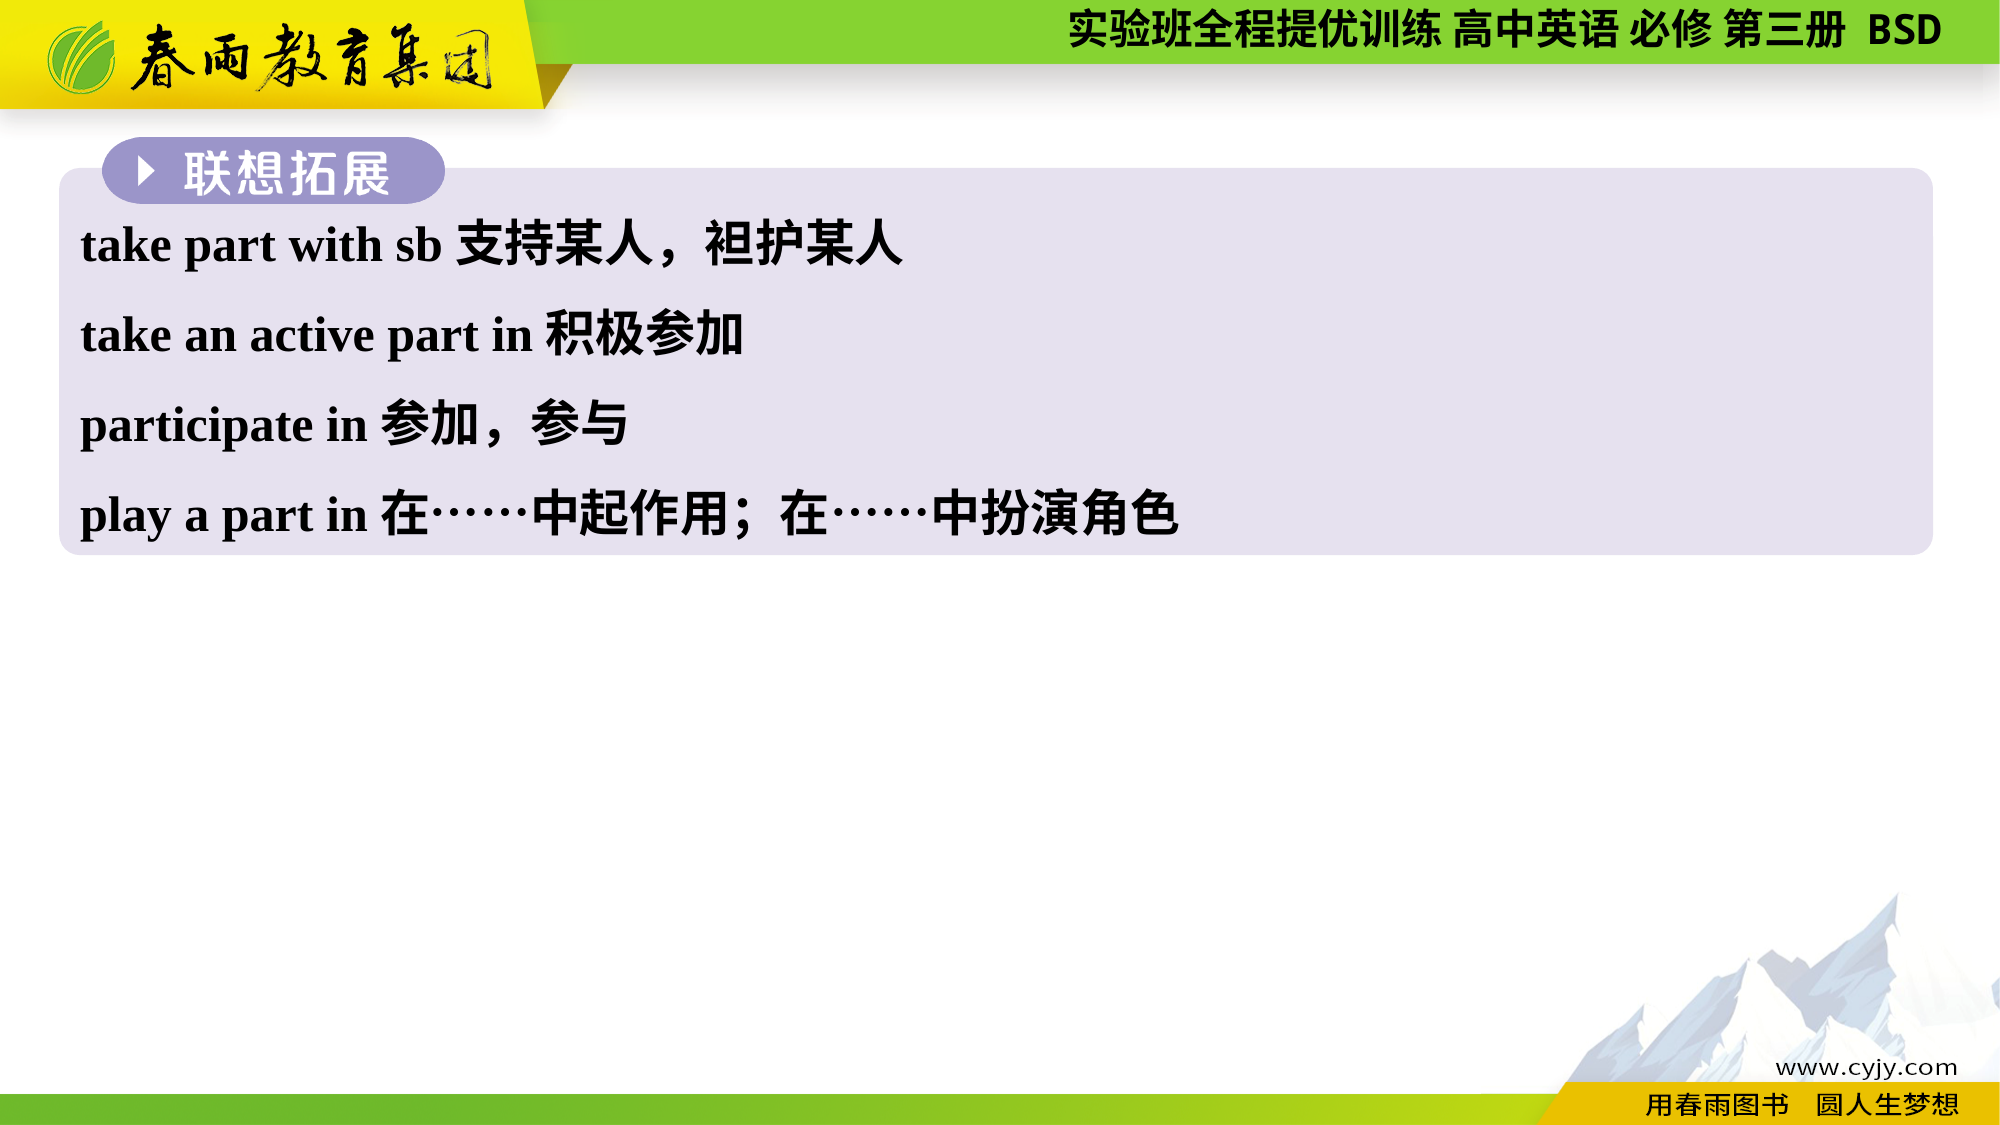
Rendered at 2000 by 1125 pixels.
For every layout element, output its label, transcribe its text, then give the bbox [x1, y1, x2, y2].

picture [0, 0, 2000, 1125]
text_box take part with sb支持某人，袒护某人 take an active part in积极参加 participate in参加，参与 play a part in在……中起作用；在……中扮演角色 [59, 167, 1934, 556]
